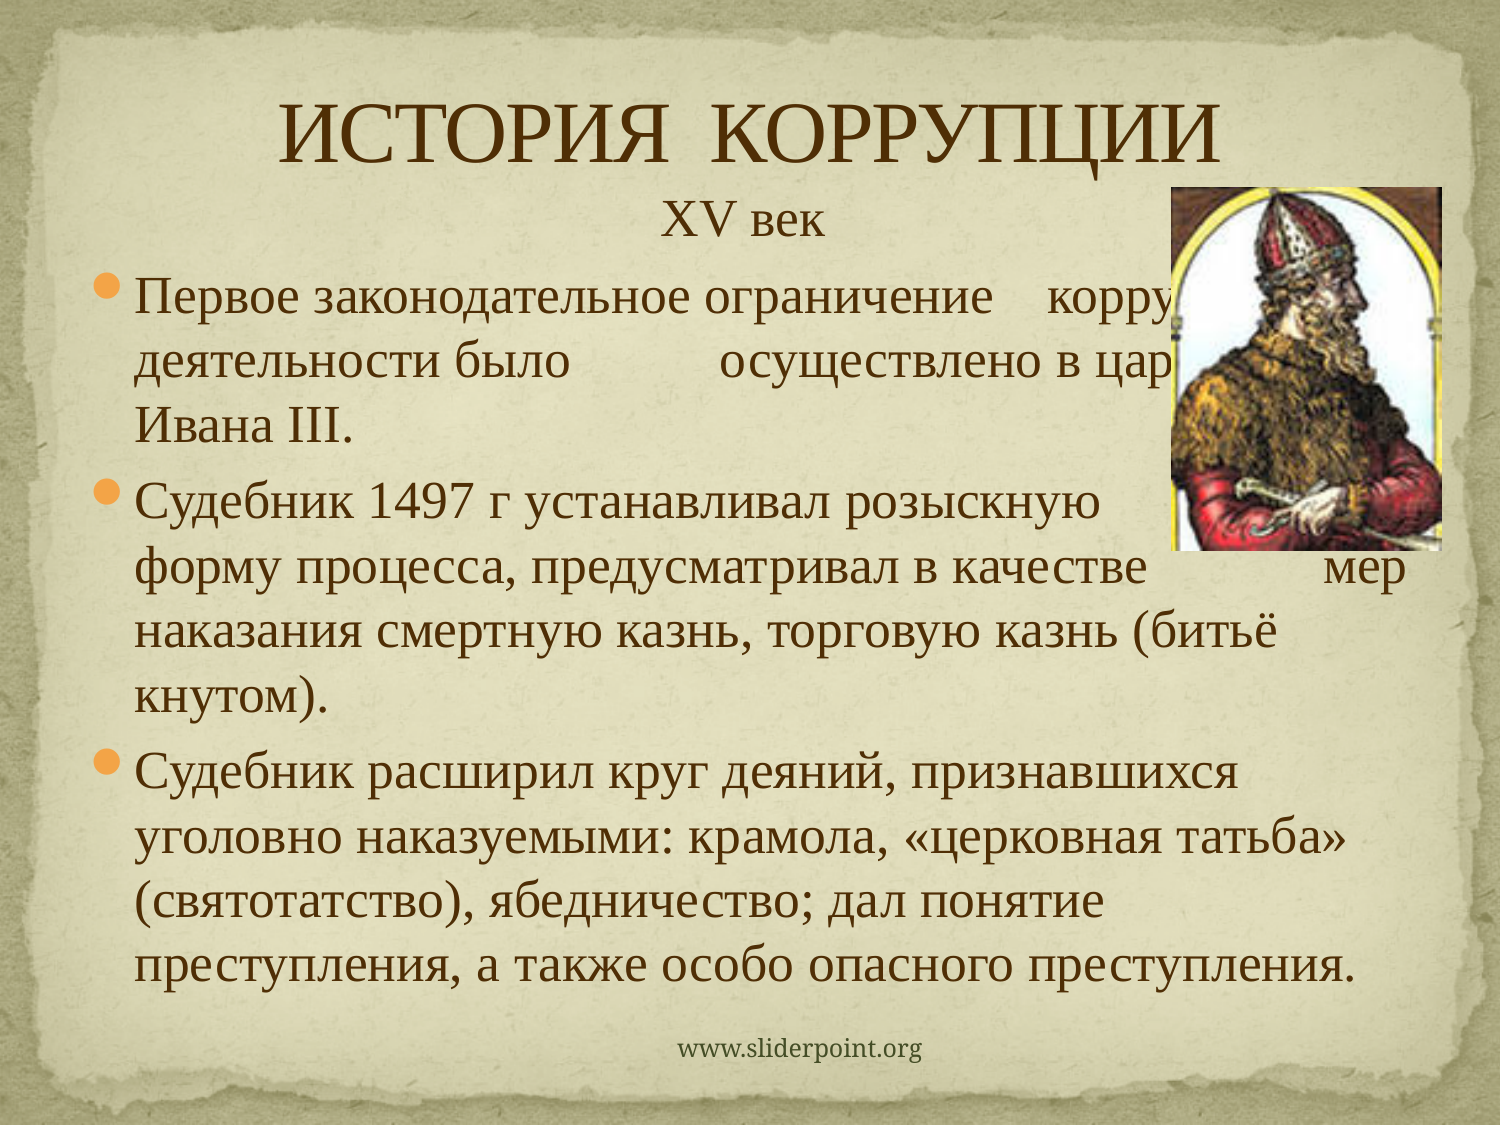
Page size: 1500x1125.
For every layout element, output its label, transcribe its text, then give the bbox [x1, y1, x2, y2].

list XV век Первое законодательное ограничение коррупционной деятельности было осуществлено в царствование Ивана III. Судебник 1497 г устанавливал розыскную форму процесса, предусматривал в качестве мер наказания смертную казнь, торговую казнь (битьё кнутом). Судебник расширил круг деяний, признавшихся уголовно наказуемыми: крамола, «церковная татьба» (святотатство), ябедничество; дал понятие преступления, а также особо опасного преступления. [75, 188, 1425, 1000]
title ИСТОРИЯ КОРРУПЦИИ [74, 24, 1425, 188]
footer www.sliderpoint.org [350, 1017, 938, 1081]
picture [1171, 187, 1442, 551]
